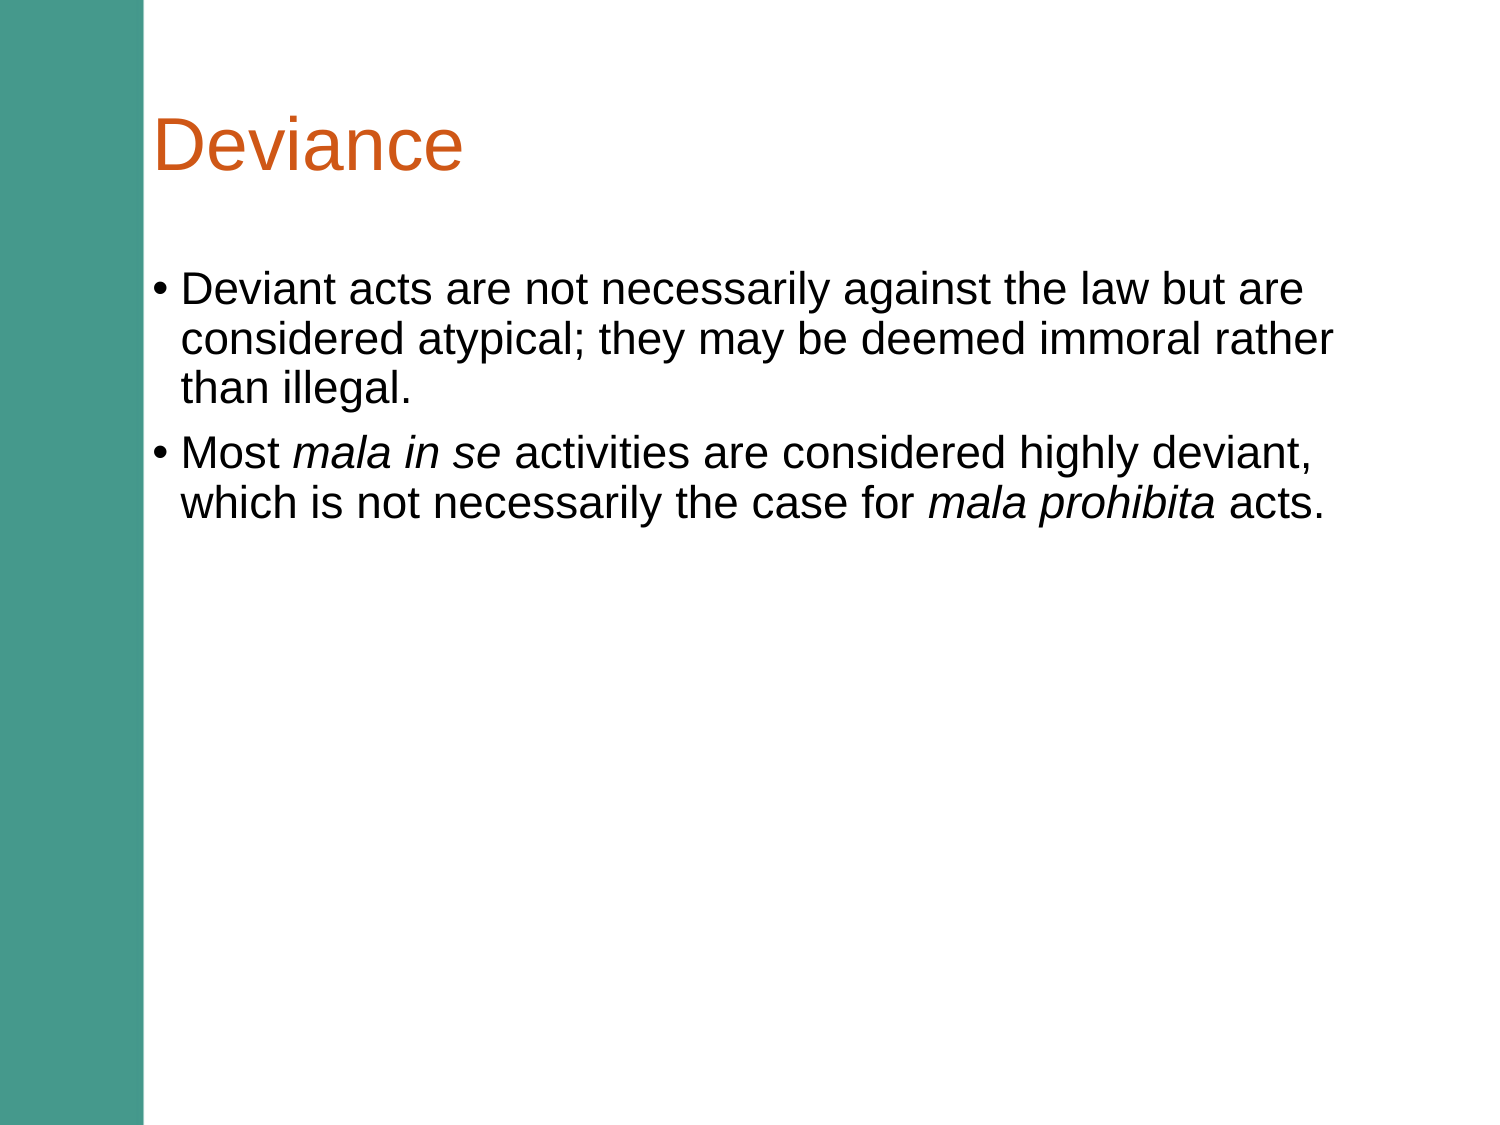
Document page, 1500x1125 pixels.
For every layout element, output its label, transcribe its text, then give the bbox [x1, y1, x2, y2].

list Deviant acts are not necessarily against the law but are considered atypical; they may be deemed immoral rather than illegal. Most mala in se activities are considered highly deviant, which is not necessarily the case for mala prohibita acts. [137, 257, 1432, 588]
picture [0, 0, 1500, 1125]
title Deviance [137, 37, 1432, 255]
